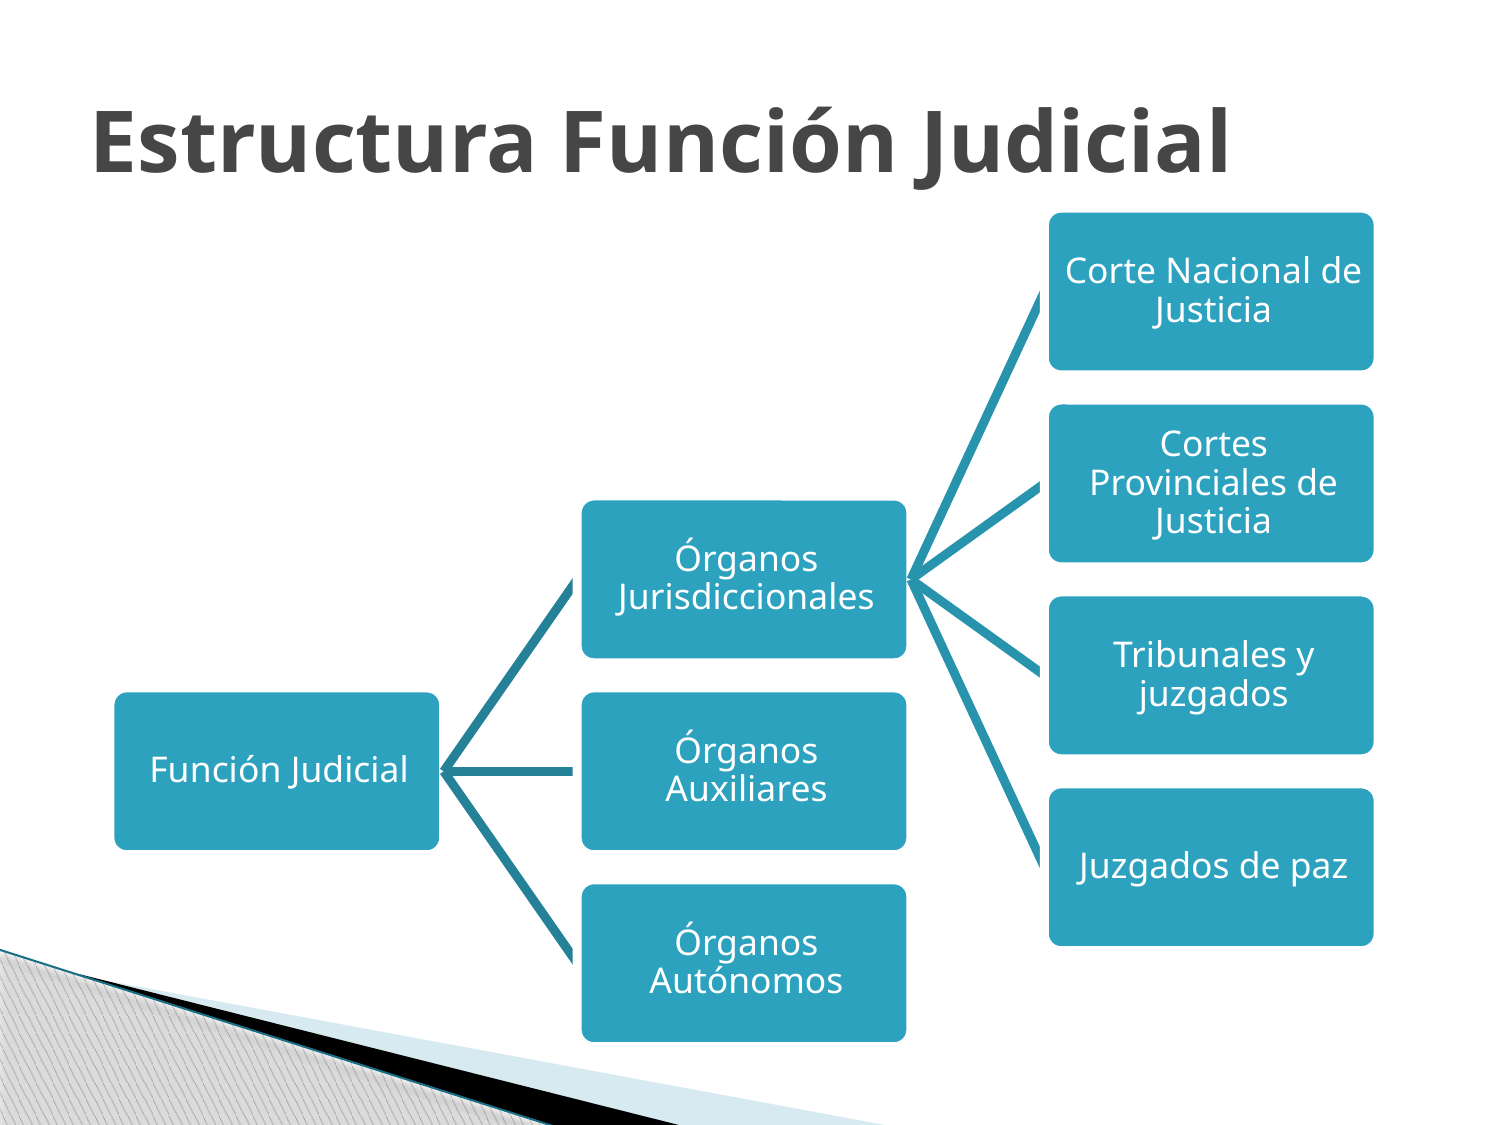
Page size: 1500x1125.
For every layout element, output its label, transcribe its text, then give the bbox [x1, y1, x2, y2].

title Estructura Función Judicial [75, 45, 1425, 207]
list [52, 207, 1436, 1047]
